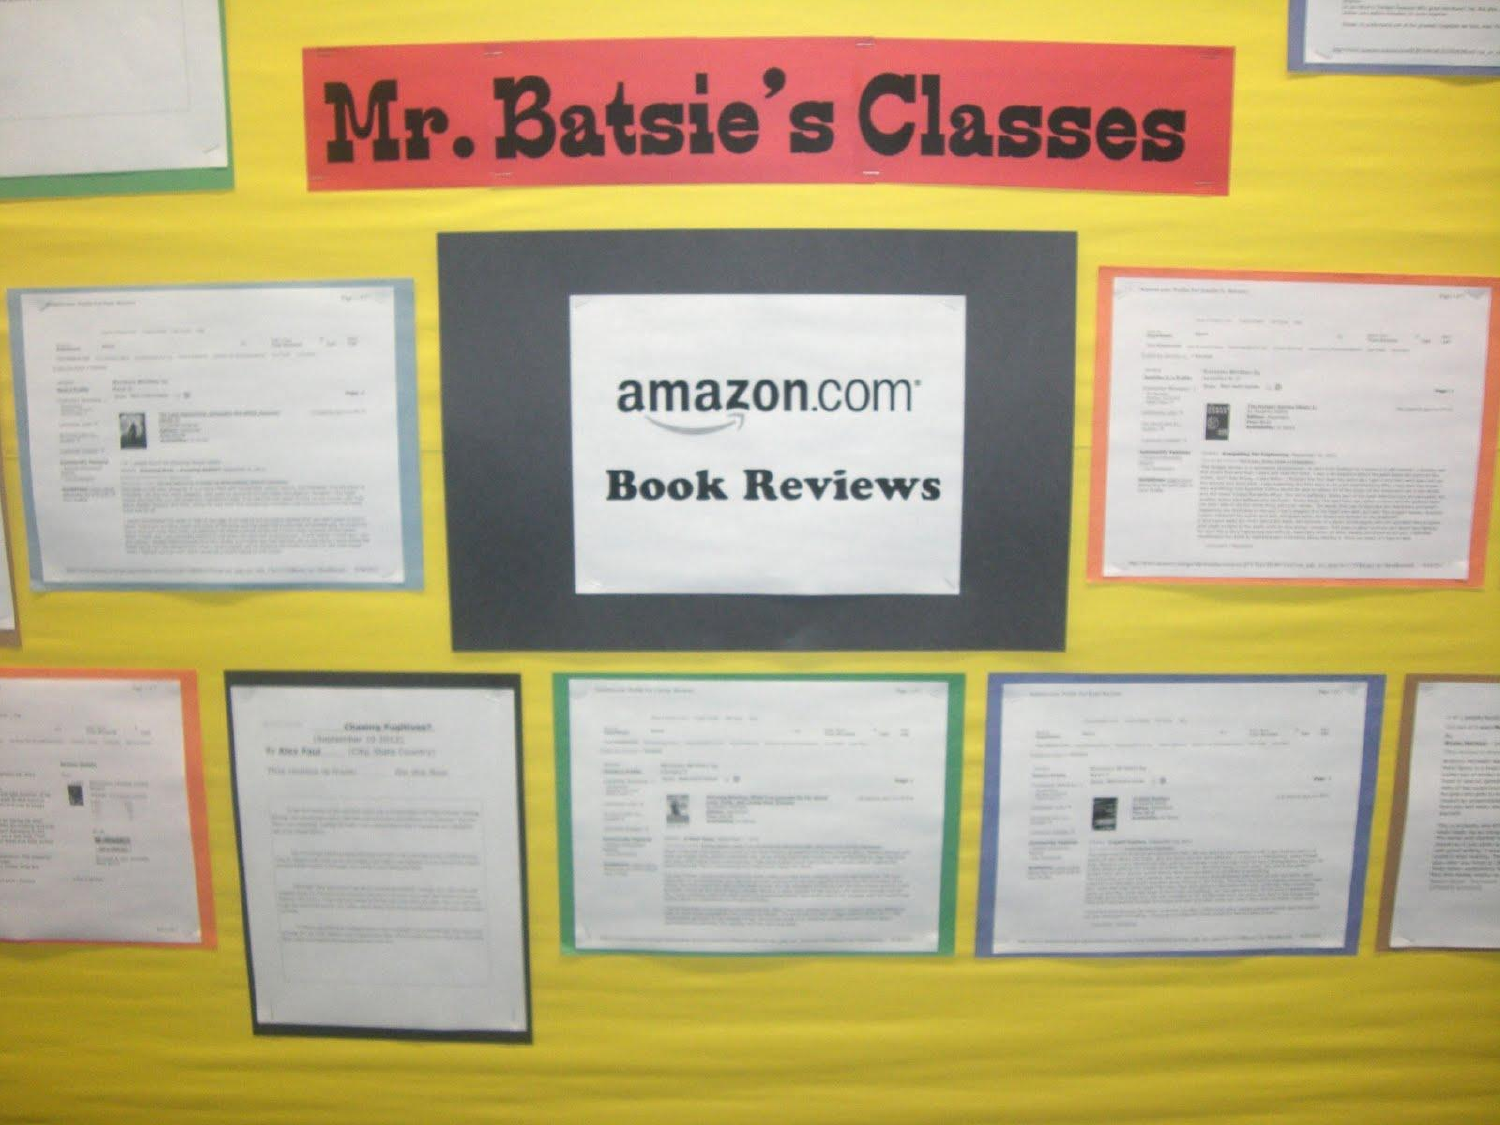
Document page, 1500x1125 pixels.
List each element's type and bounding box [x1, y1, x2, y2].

text_box [0, 0, 1500, 1125]
